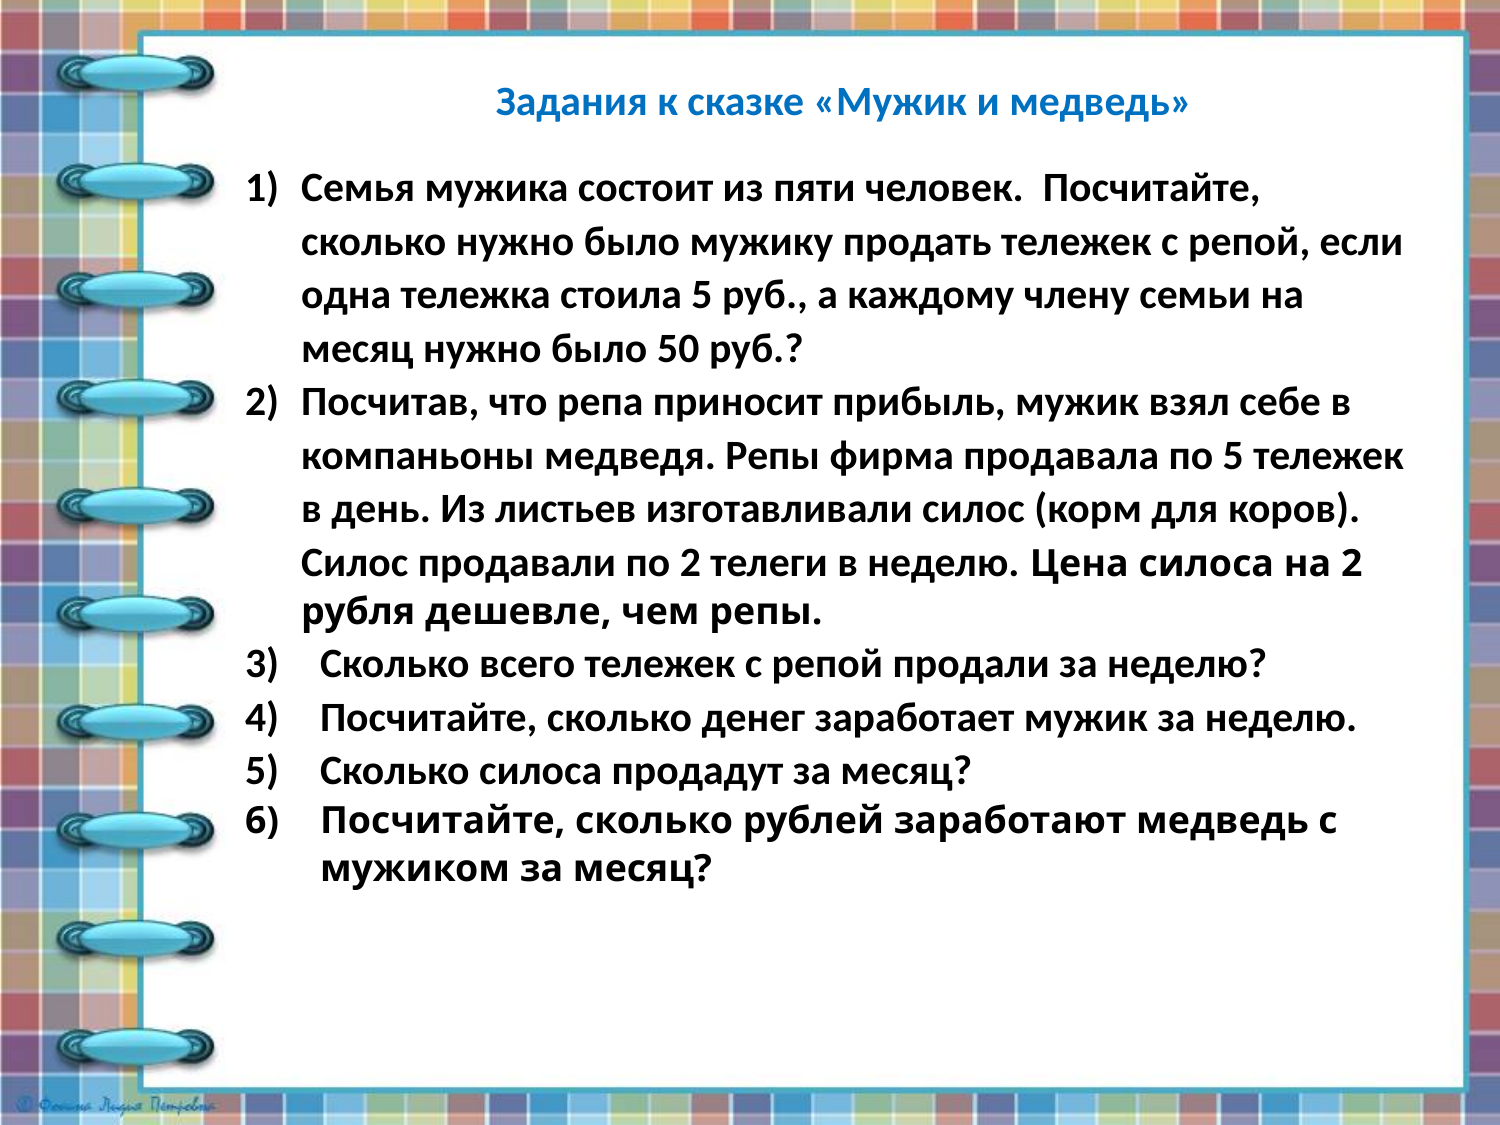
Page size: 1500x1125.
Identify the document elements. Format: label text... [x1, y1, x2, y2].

picture [0, 0, 1500, 1125]
text_box Задания к сказке «Мужик и медведь» [481, 66, 1208, 132]
text_box Семья мужика состоит из пяти человек. Посчитайте, сколько нужно было мужику продать тележек с репой, если одна тележка стоила 5 руб., а каждому члену семьи на месяц нужно было 50 руб.? Посчитав, что репа приносит прибыль, мужик взял себе в компаньоны медведя. Репы фирма продавала по 5 тележек в день. Из листьев изготавливали силос (корм для коров). Силос продавали по 2 телеги в неделю. Цена силоса на 2 рубля дешевле, чем репы. Сколько всего тележек с репой продали за неделю? Посчитайте, сколько денег заработает мужик за неделю. Сколько силоса продадут за месяц? Посчитайте, сколько рублей заработают медведь с мужиком за месяц? [230, 149, 1424, 951]
